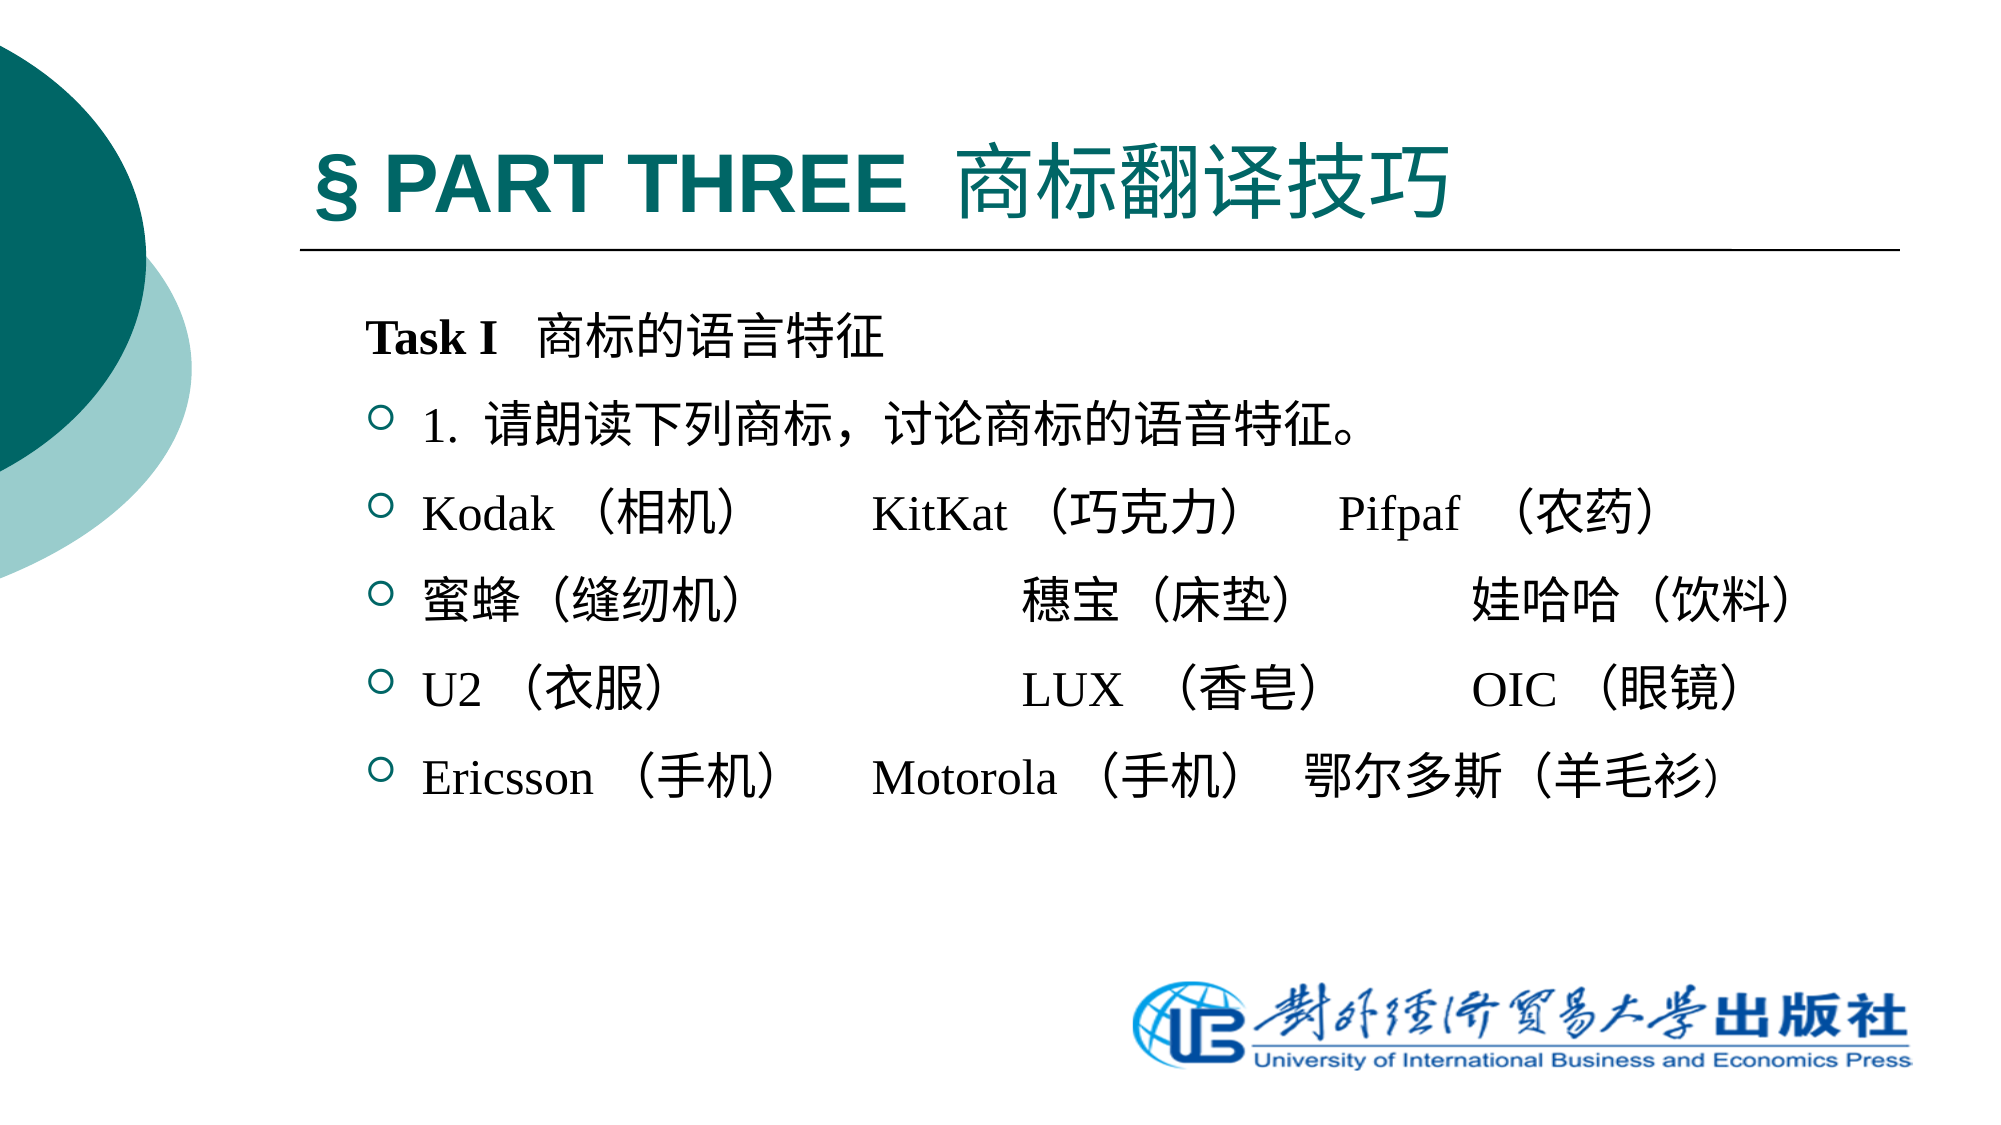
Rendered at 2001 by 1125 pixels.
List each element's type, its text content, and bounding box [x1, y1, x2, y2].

title § PART THREE 商标翻译技巧 [299, 49, 1900, 238]
list Task I 商标的语言特征 1. 请朗读下列商标，讨论商标的语音特征。 Kodak（相机） KitKat（巧克力） Pifpaf （农药） 蜜蜂（缝纫机） 穗宝（床垫） 娃哈哈（饮料） U2（衣服） LUX （香皂） OIC（眼镜） Ericsson（手机） Motorola（手机） 鄂尔多斯（羊毛衫） [350, 278, 1935, 988]
picture [1054, 922, 2000, 1125]
